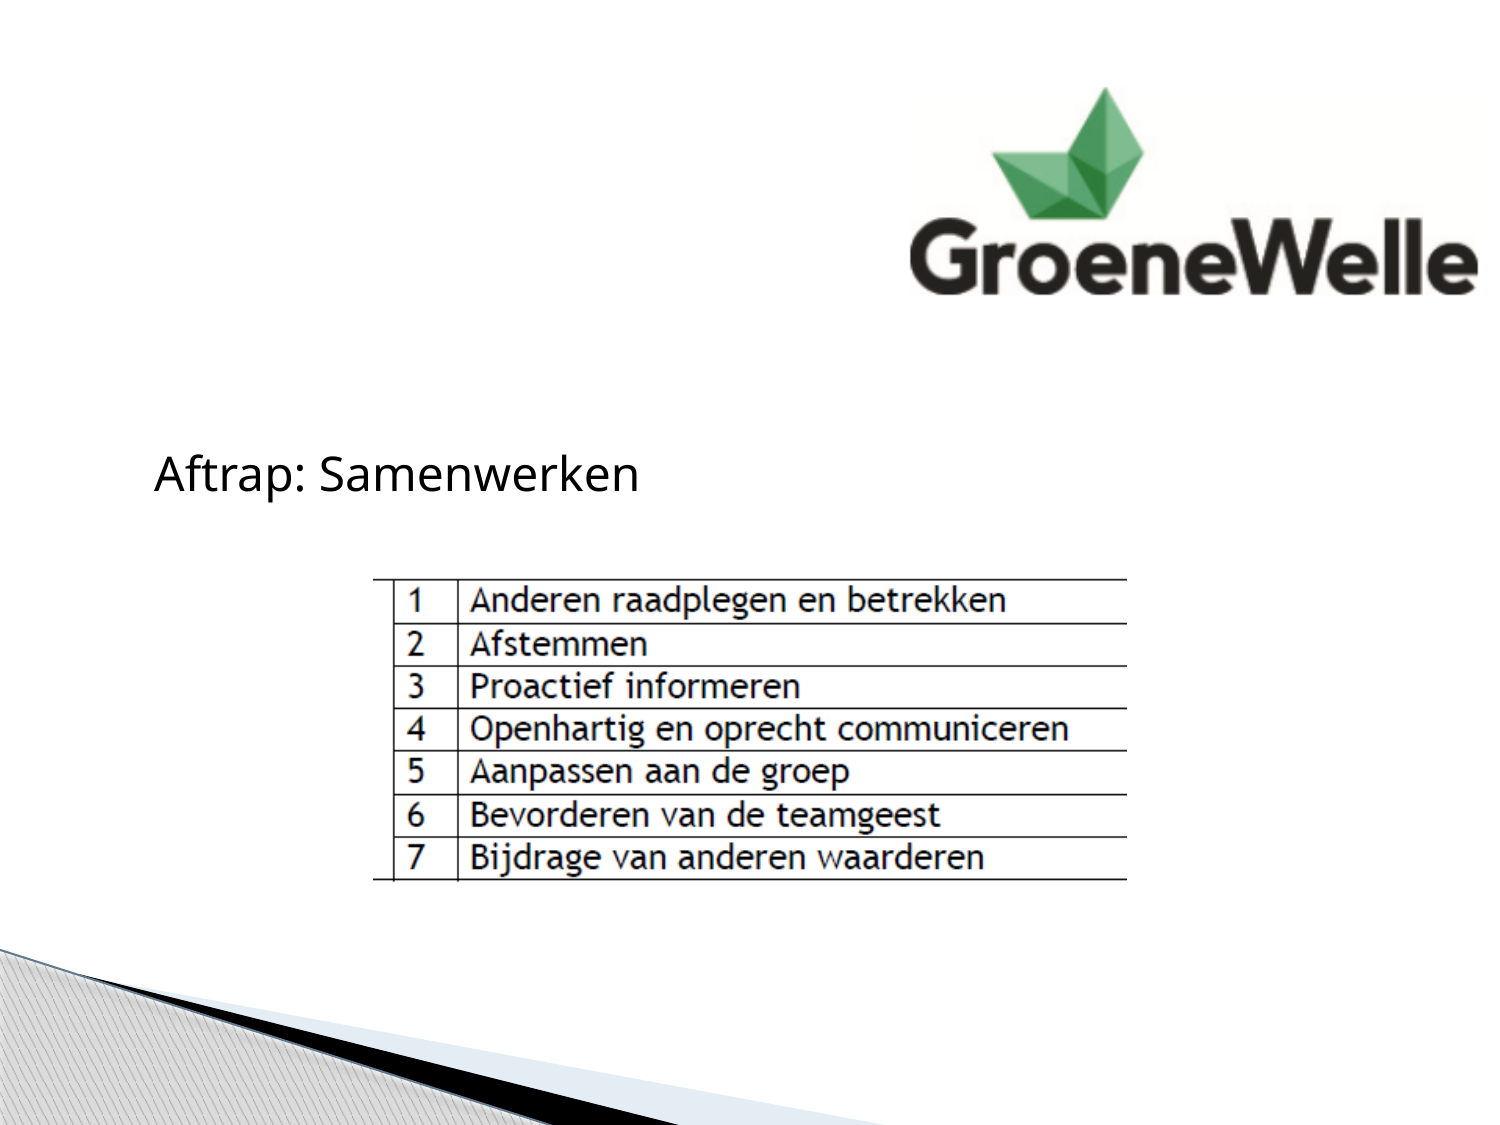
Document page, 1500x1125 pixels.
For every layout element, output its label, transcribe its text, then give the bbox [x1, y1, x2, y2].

picture [373, 562, 1127, 893]
picture [897, 63, 1500, 312]
list Aftrap: Samenwerken [75, 243, 1425, 986]
